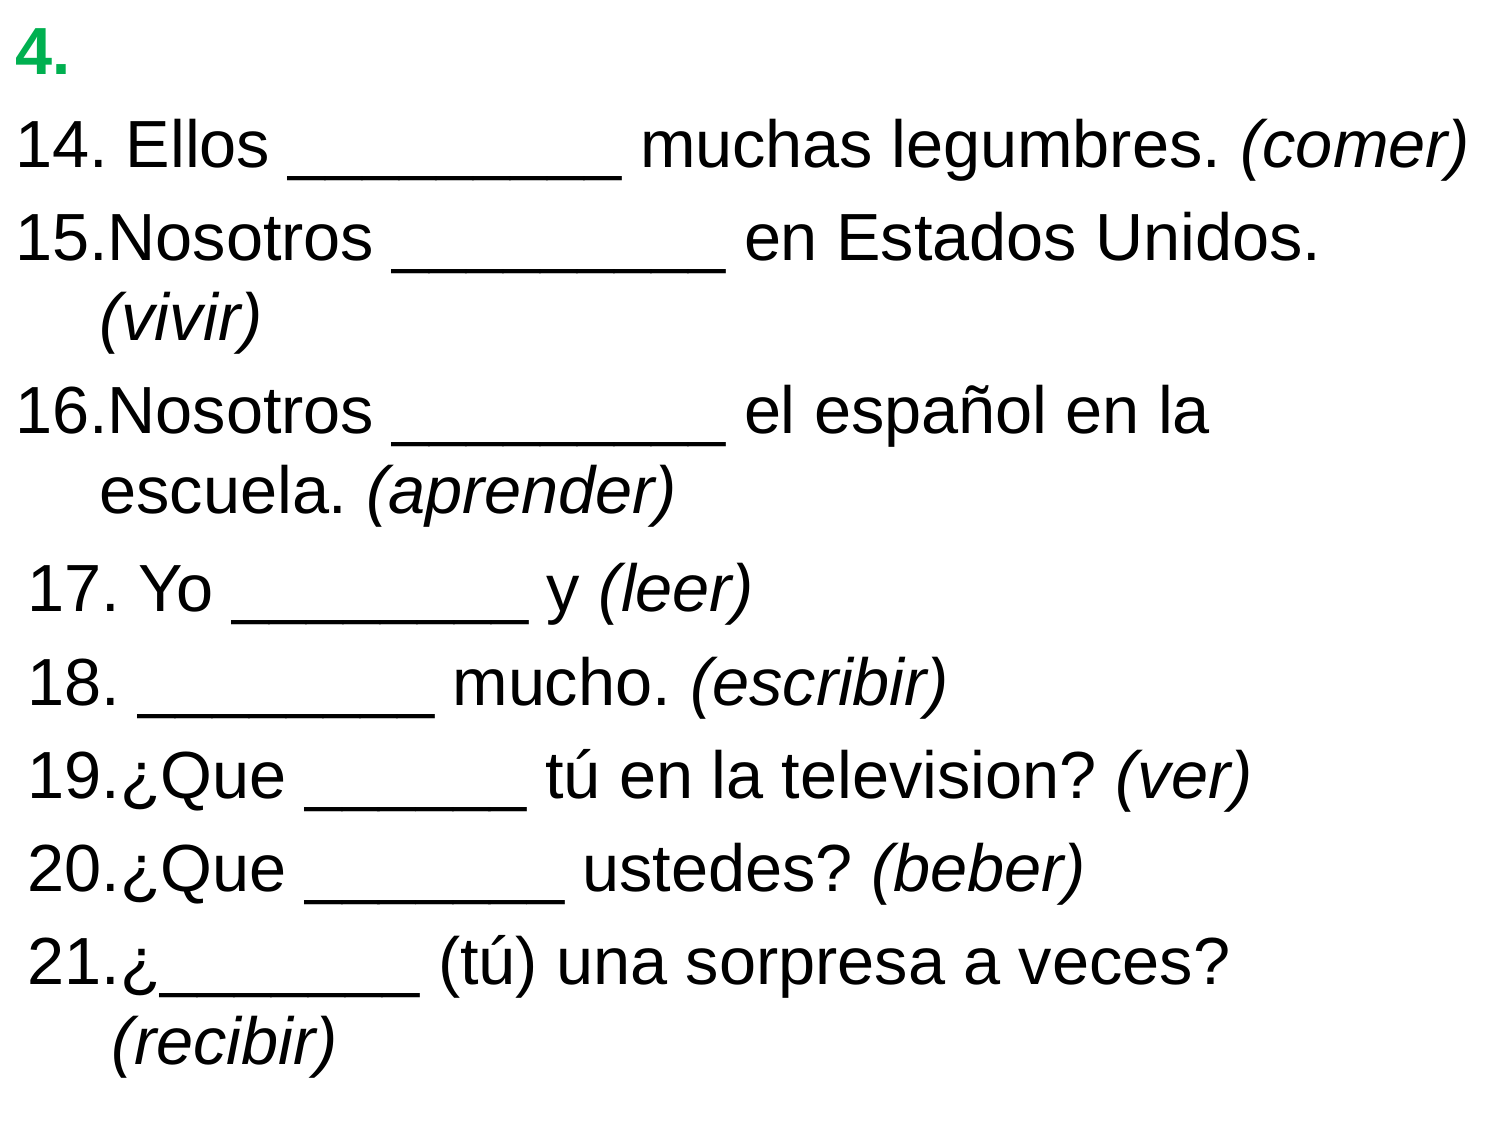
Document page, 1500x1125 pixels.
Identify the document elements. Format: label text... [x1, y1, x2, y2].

text_box Yo ________ y (leer) ________ mucho. (escribir) ¿Que ______ tú en la television? (ver) ¿Que _______ ustedes? (beber) ¿_______ (tú) una sorpresa a veces? (recibir) [12, 537, 1475, 1125]
list 4. Ellos _________ muchas legumbres. (comer) Nosotros _________ en Estados Unidos.(vivir) Nosotros _________ el español en la escuela. (aprender) [0, 0, 1488, 1013]
